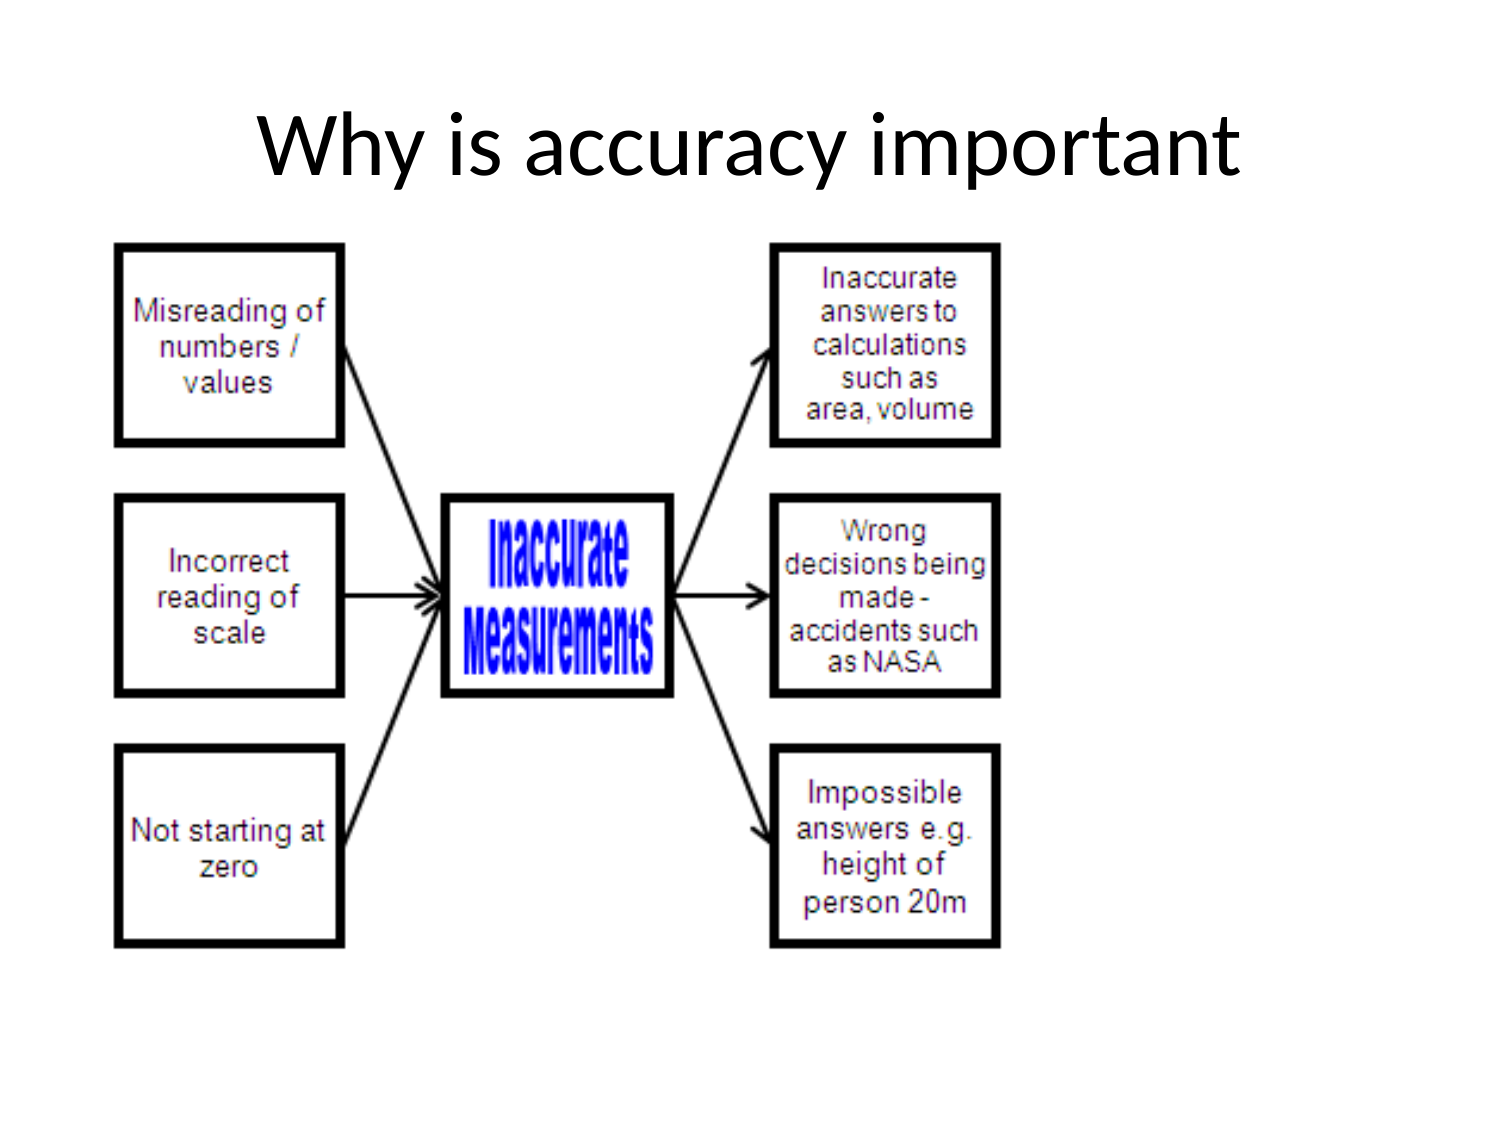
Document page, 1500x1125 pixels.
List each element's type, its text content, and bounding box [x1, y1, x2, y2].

picture [105, 222, 1011, 973]
title Why is accuracy important [75, 45, 1425, 233]
